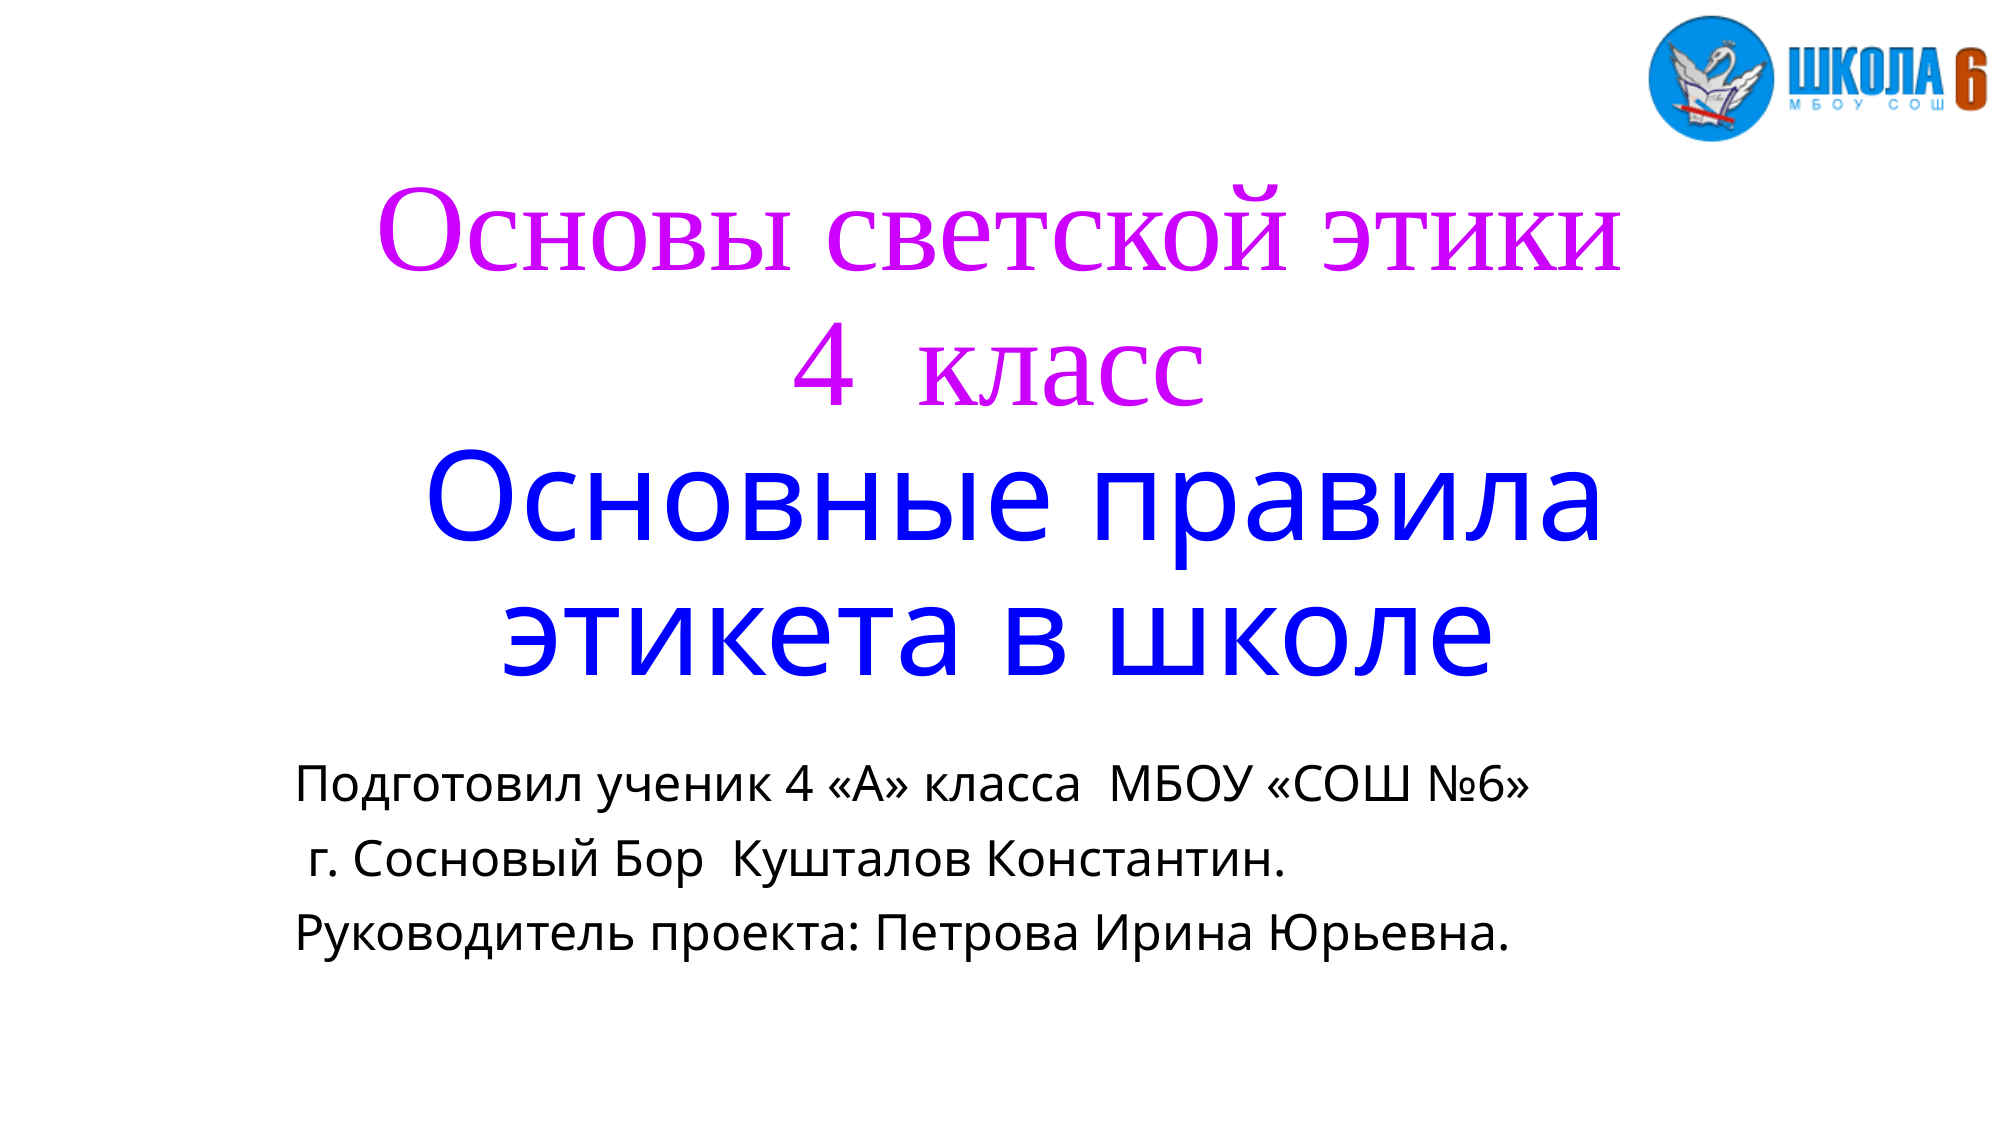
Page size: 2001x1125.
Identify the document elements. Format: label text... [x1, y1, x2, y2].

subtitle Подготовил ученик 4 «А» класса МБОУ «СОШ №6» г. Сосновый Бор Кушталов Константин. Руководитель проекта: Петрова Ирина Юрьевна. [279, 750, 1780, 1023]
picture [1646, 13, 1989, 145]
title Основы светской этики 4 класс Основные правила этикета в школе [249, 196, 1750, 711]
